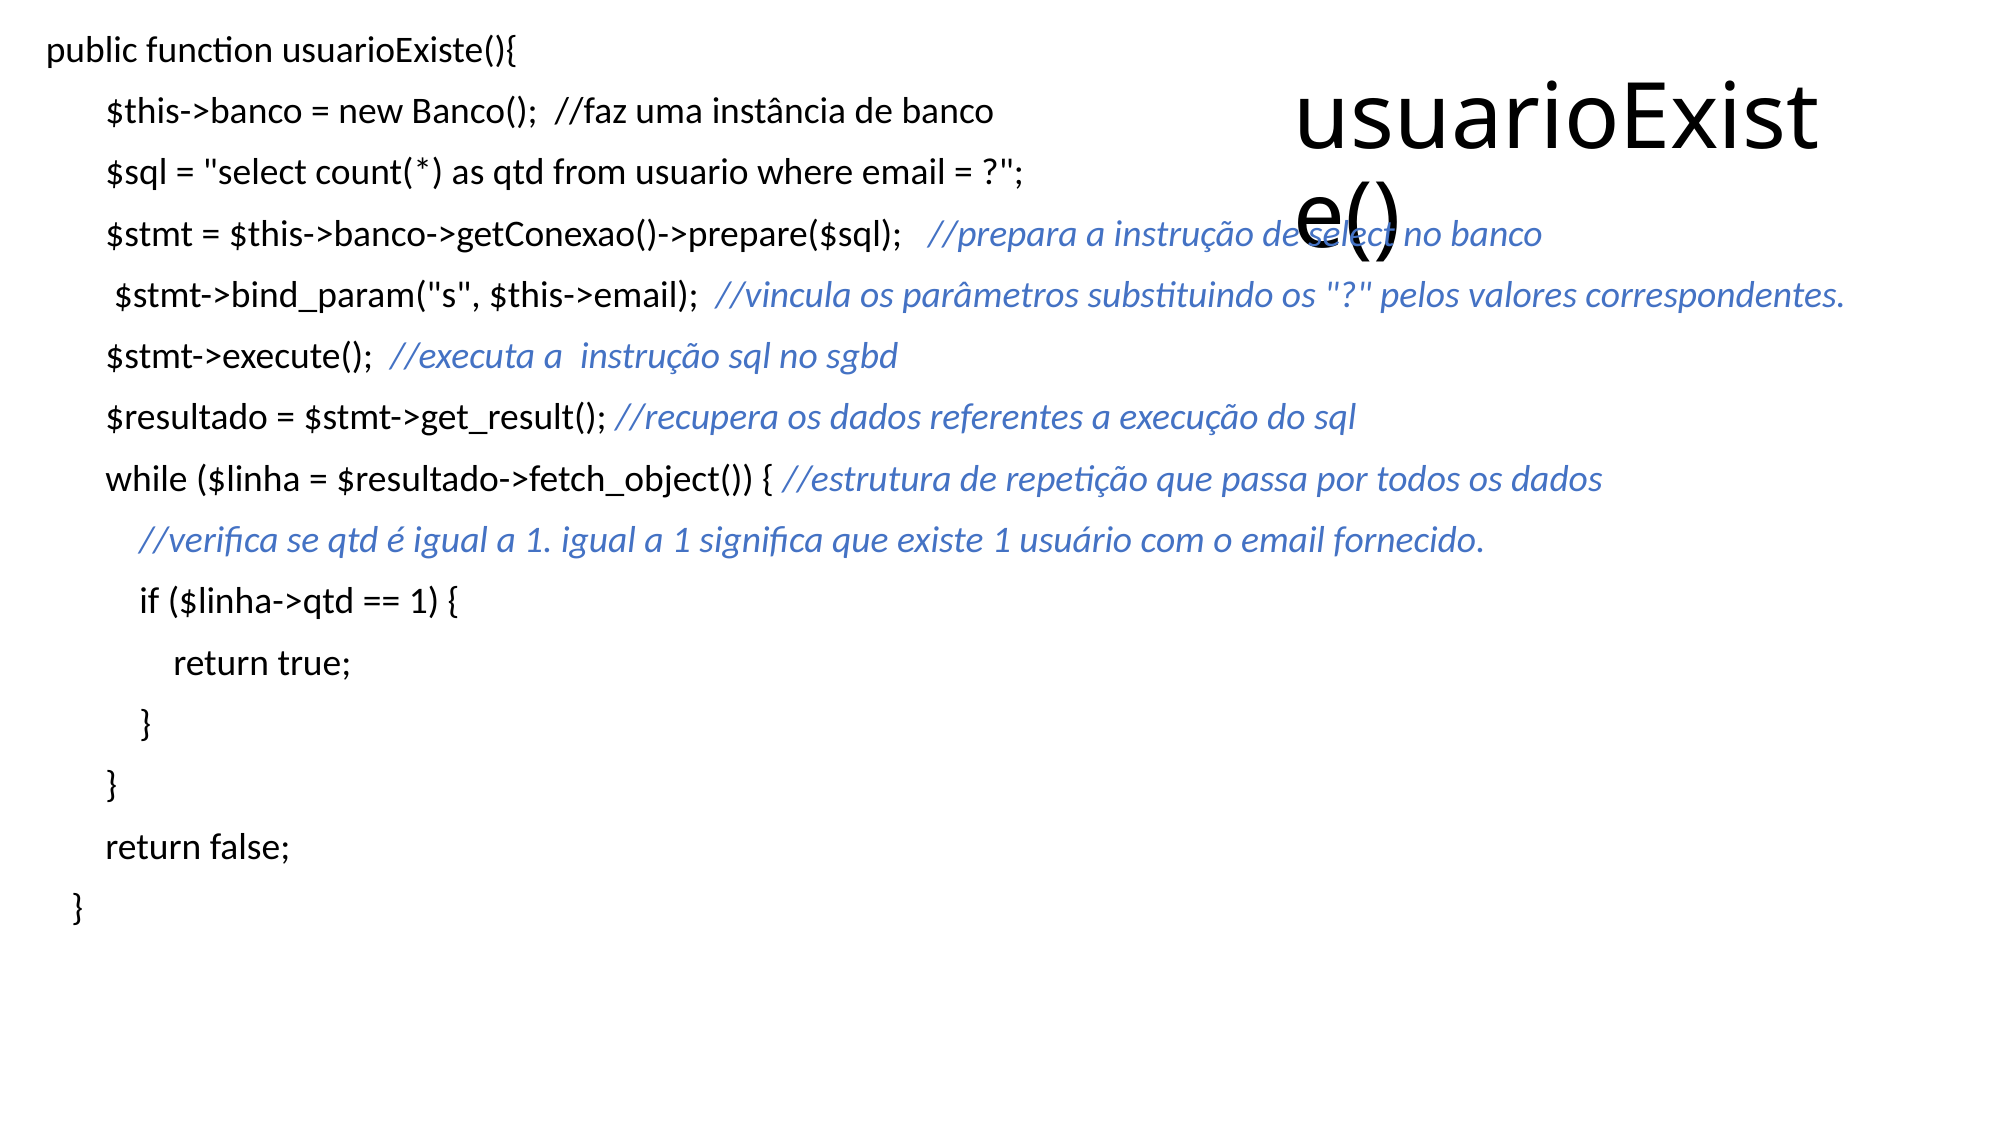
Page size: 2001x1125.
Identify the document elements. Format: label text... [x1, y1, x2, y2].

list public function usuarioExiste(){ $this->banco = new Banco(); //faz uma instância de banco $sql = "select count(*) as qtd from usuario where email = ?"; $stmt = $this->banco->getConexao()->prepare($sql); //prepara a instrução de select no banco $stmt->bind_param("s", $this->email); //vincula os parâmetros substituindo os "?" pelos valores correspondentes. $stmt->execute(); //executa a instrução sql no sgbd $resultado = $stmt->get_result(); //recupera os dados referentes a execução do sql while ($linha = $resultado->fetch_object()) { //estrutura de repetição que passa por todos os dados //verifica se qtd é igual a 1. igual a 1 significa que existe 1 usuário com o email fornecido. if ($linha->qtd == 1) { return true; } } return false; } [22, 22, 1957, 1093]
